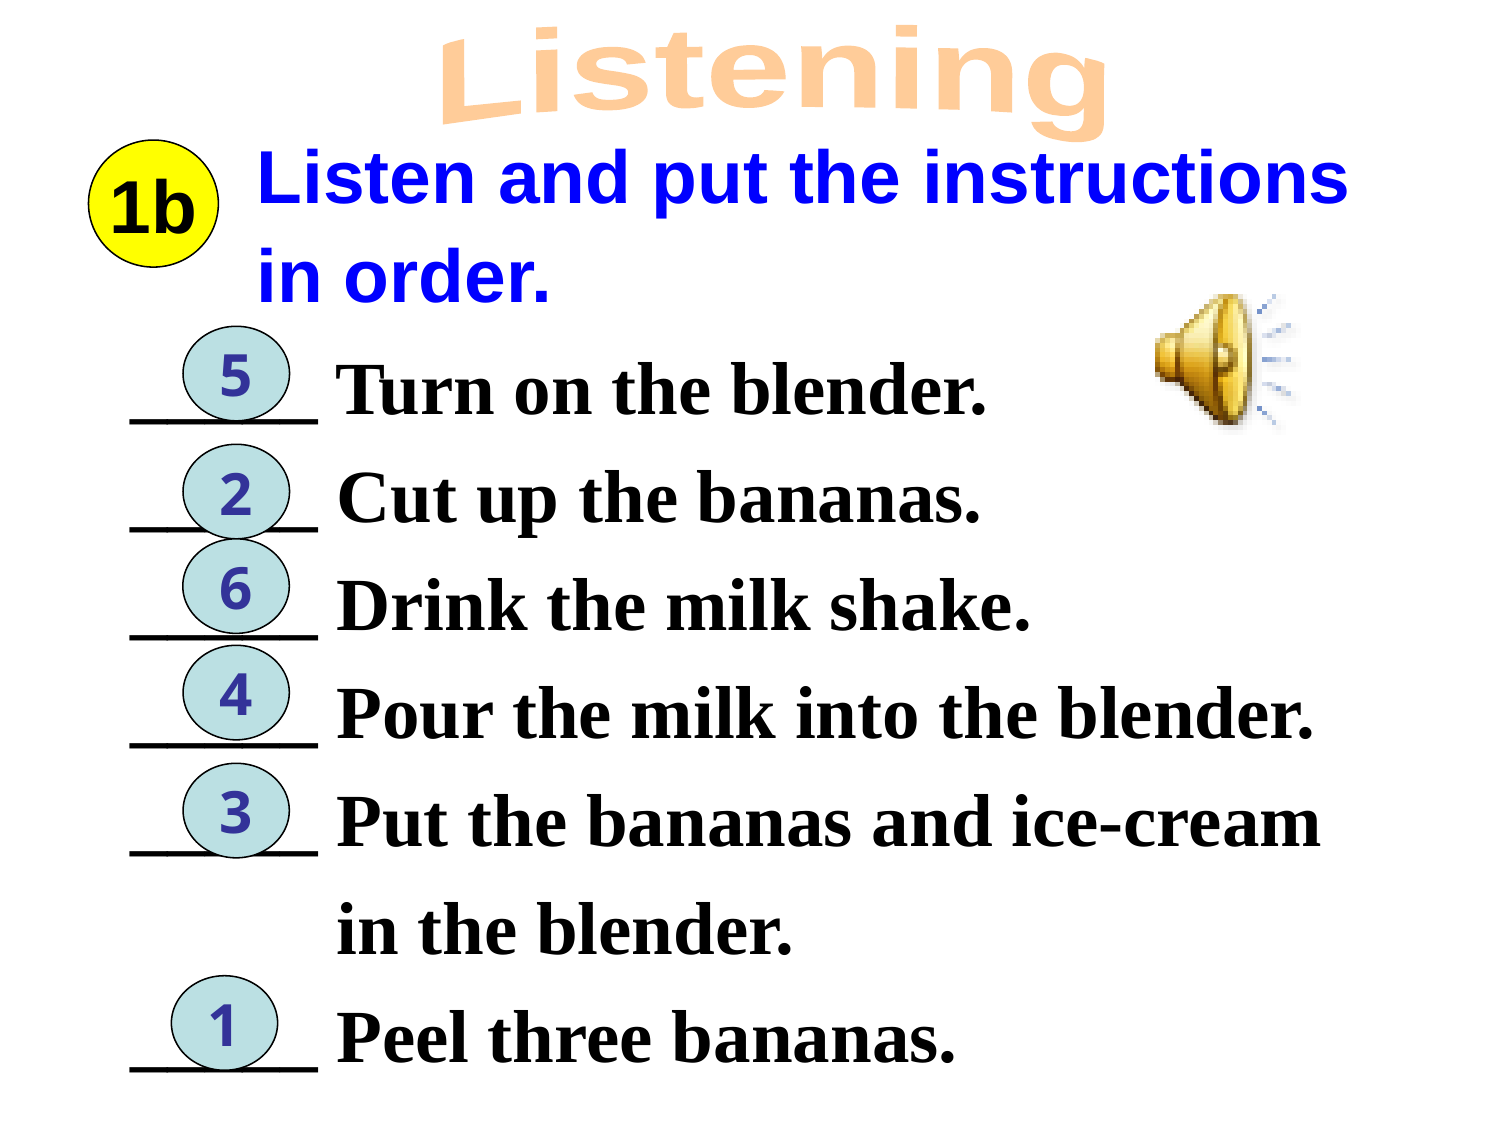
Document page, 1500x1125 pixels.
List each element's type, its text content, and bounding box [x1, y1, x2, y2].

text_box 5 [183, 326, 290, 421]
text_box Listen and put the instructions in order. [242, 112, 1382, 326]
text_box 6 [182, 538, 290, 634]
text_box 2 [183, 444, 290, 539]
text_box _____ Turn on the blender. _____ Cut up the bananas. _____ Drink the milk shake. _____ Pour the milk into the blender. _____ Put the bananas and ice-cream in the blender. _____ Peel three bananas. [59, 314, 1447, 1083]
picture [1151, 290, 1306, 445]
text_box 3 [183, 763, 290, 858]
text_box 1b [88, 140, 219, 268]
text_box 4 [183, 645, 290, 740]
text_box 1 [171, 975, 278, 1071]
